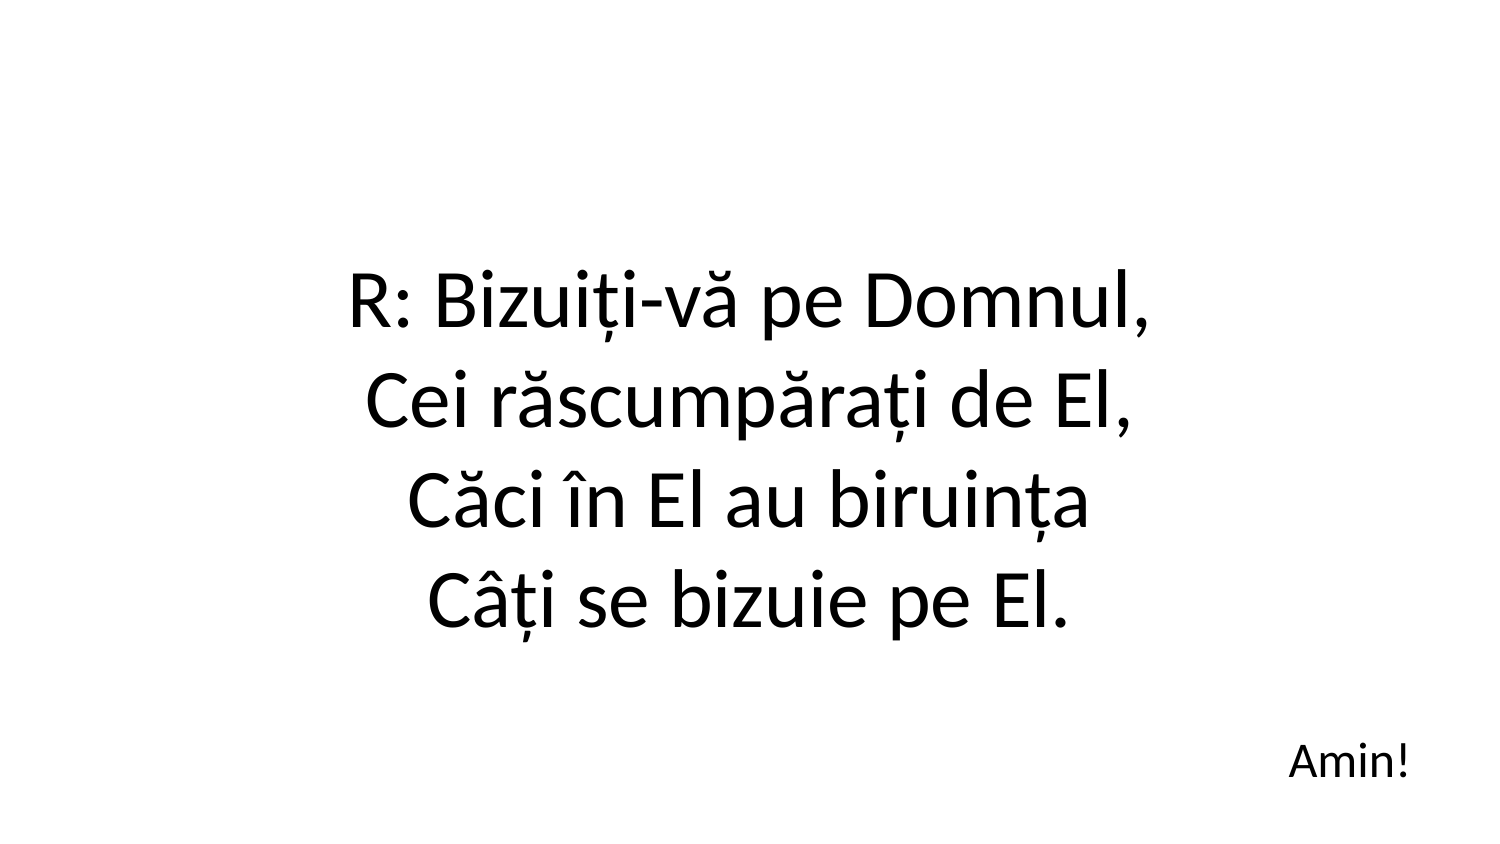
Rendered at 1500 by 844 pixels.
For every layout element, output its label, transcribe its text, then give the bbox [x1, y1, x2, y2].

text_box Amin! [1273, 674, 1427, 795]
text_box R: Bizuiți-vă pe Domnul, Cei răscumpărați de El, Căci în El au biruința Câți se bizuie pe El. [332, 192, 1168, 652]
